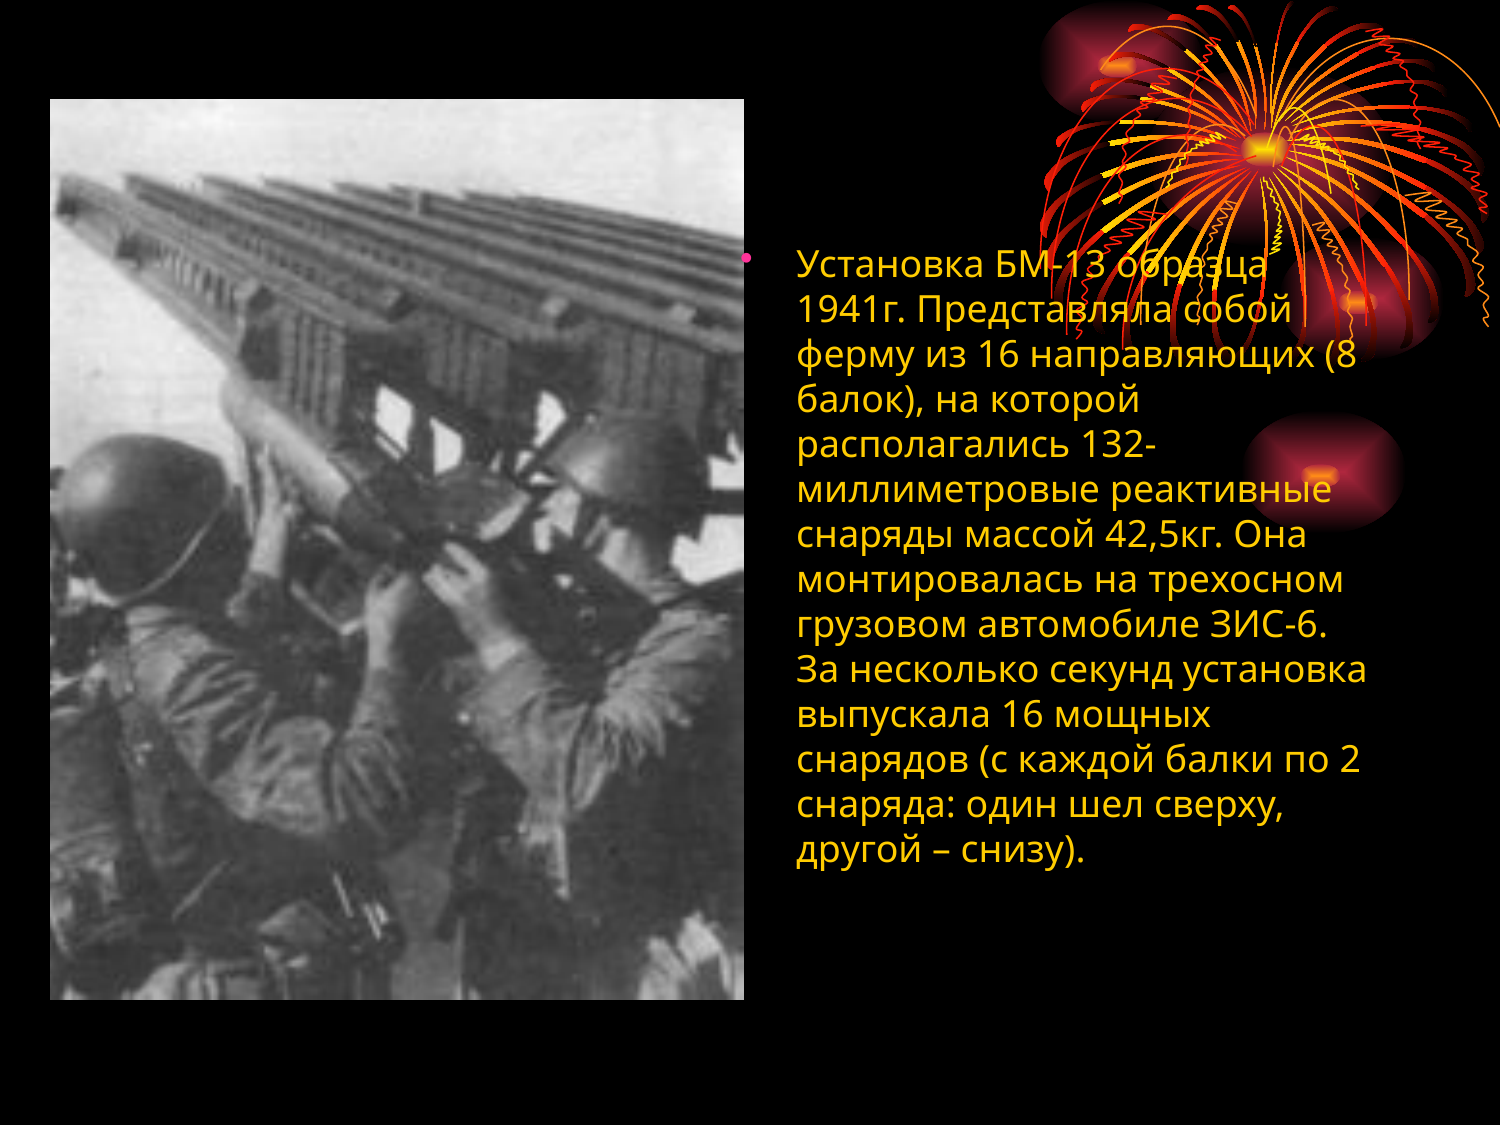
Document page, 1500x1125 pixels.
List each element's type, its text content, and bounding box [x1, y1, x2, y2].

picture [49, 99, 744, 1001]
list Установка БМ-13 образца 1941г. Представляла собой ферму из 16 направляющих (8 балок), на которой располагались 132-миллиметровые реактивные снаряды массой 42,5кг. Она монтировалась на трехосном грузовом автомобиле ЗИС-6. За несколько секунд установка выпускала 16 мощных снарядов (с каждой балки по 2 снаряда: один шел сверху, другой – снизу). [724, 74, 1388, 1001]
